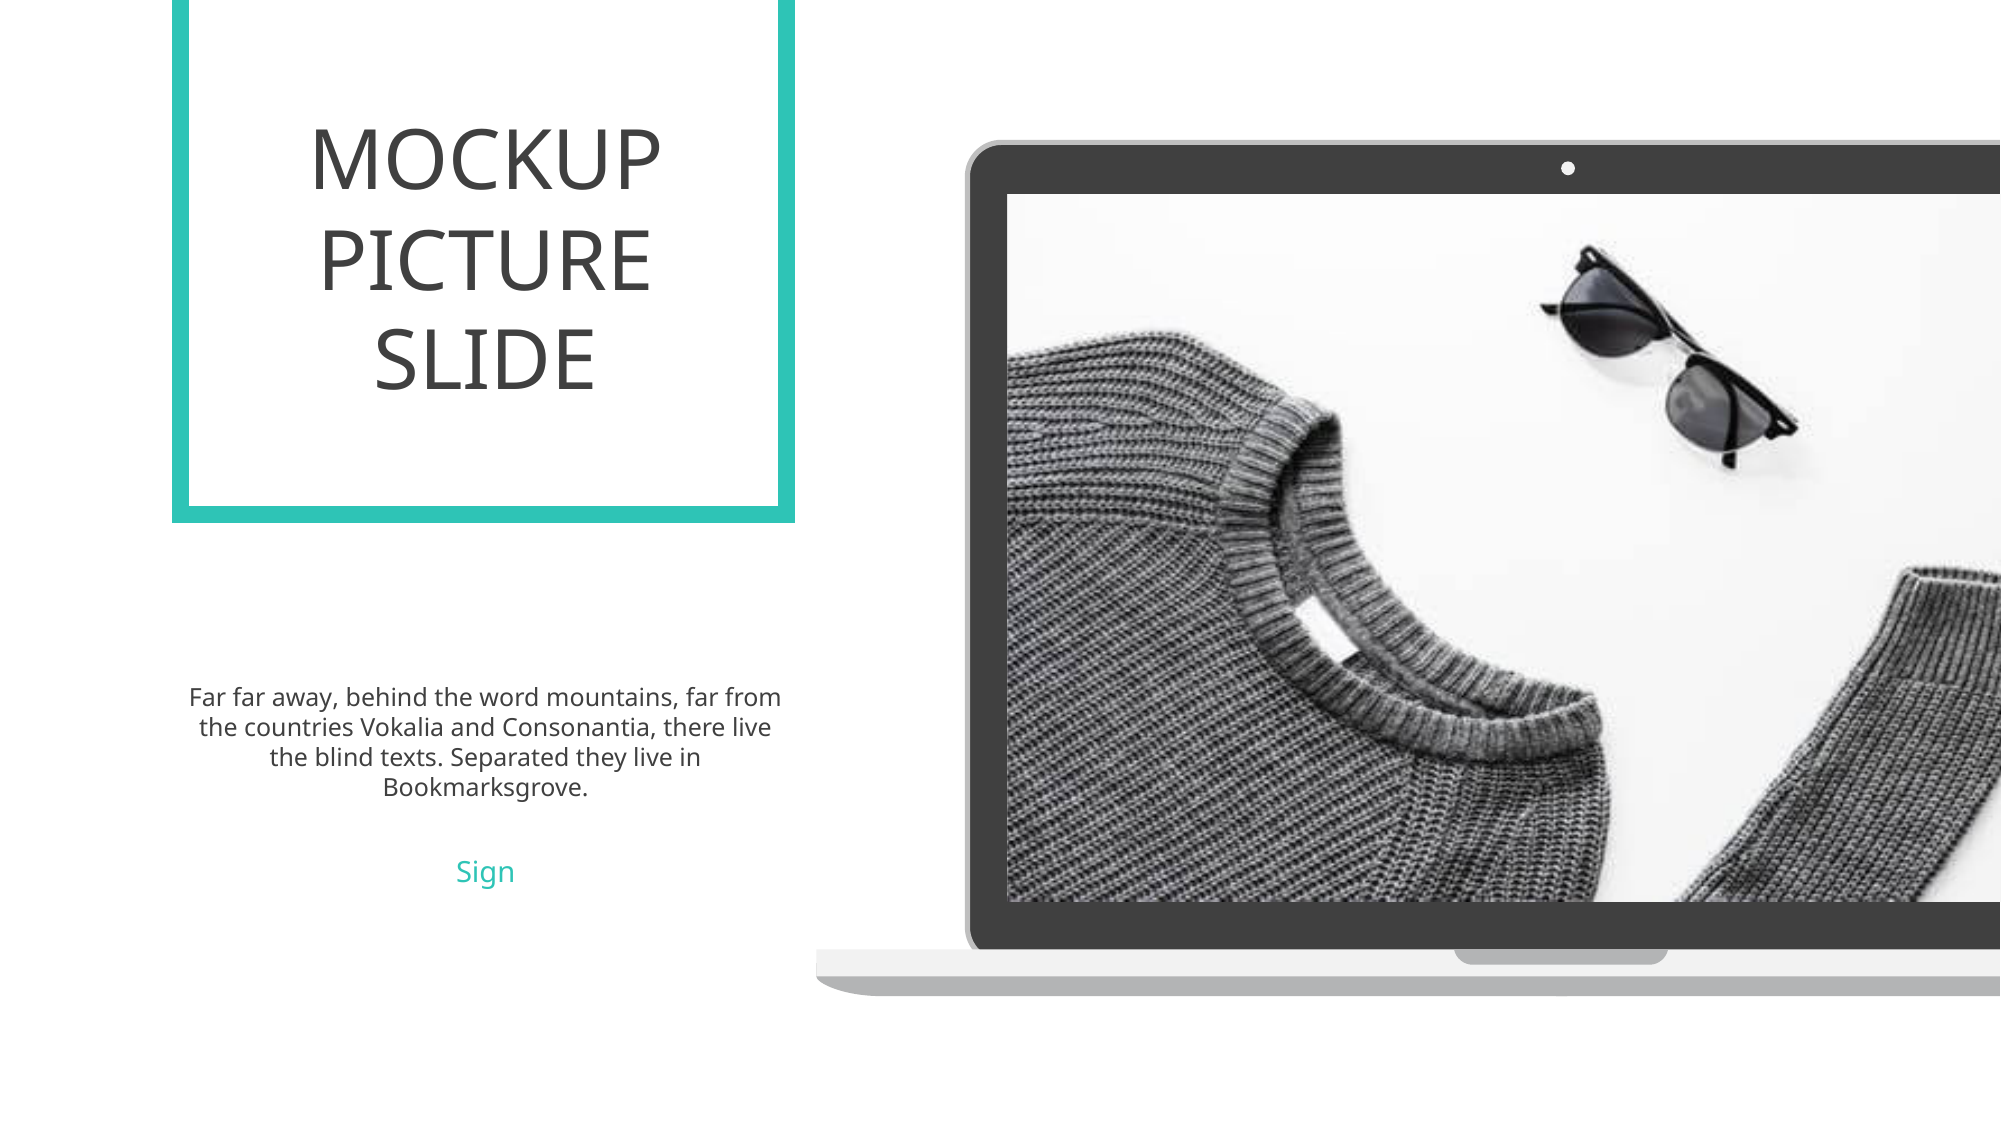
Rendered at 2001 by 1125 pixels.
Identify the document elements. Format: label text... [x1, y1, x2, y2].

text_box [816, 142, 2000, 996]
picture [1007, 194, 2001, 902]
text_box Sign [441, 845, 531, 896]
text_box Far far away, behind the word mountains, far from the countries Vokalia and Consonantia, there live the blind texts. Separated they live in Bookmarksgrove. [163, 674, 809, 809]
text_box [179, 0, 788, 515]
